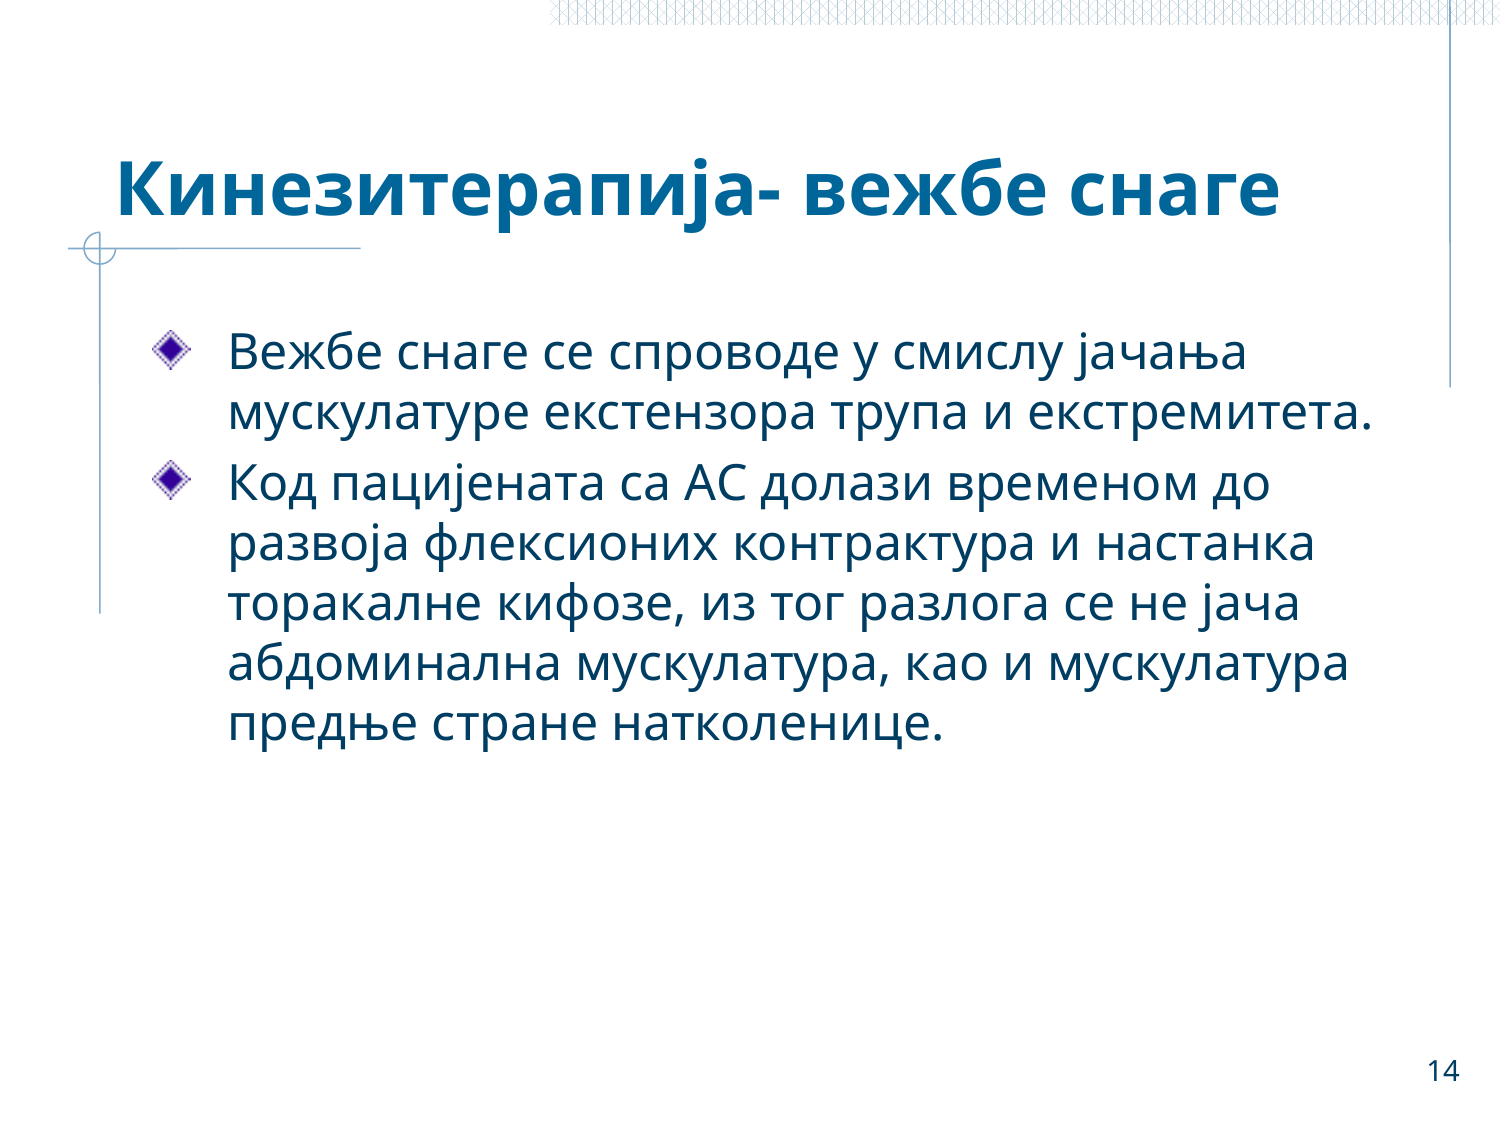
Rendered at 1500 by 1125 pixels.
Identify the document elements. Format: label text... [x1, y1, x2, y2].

picture [152, 460, 191, 500]
slide_number 14 [1162, 1025, 1475, 1100]
list Вежбе снаге се спроводе у смислу јачања мускулатуре екстензора трупа и екстремитета. Код пацијената са АС долази времeном до развоја флексионих контрактура и настанка торакалне кифозе, из тог разлога се не јача абдоминална мускулатура, као и мускулатура предње стране натколенице. [137, 312, 1413, 988]
title Кинезитерапија- вежбе снаге [99, 49, 1376, 238]
picture [152, 330, 191, 370]
